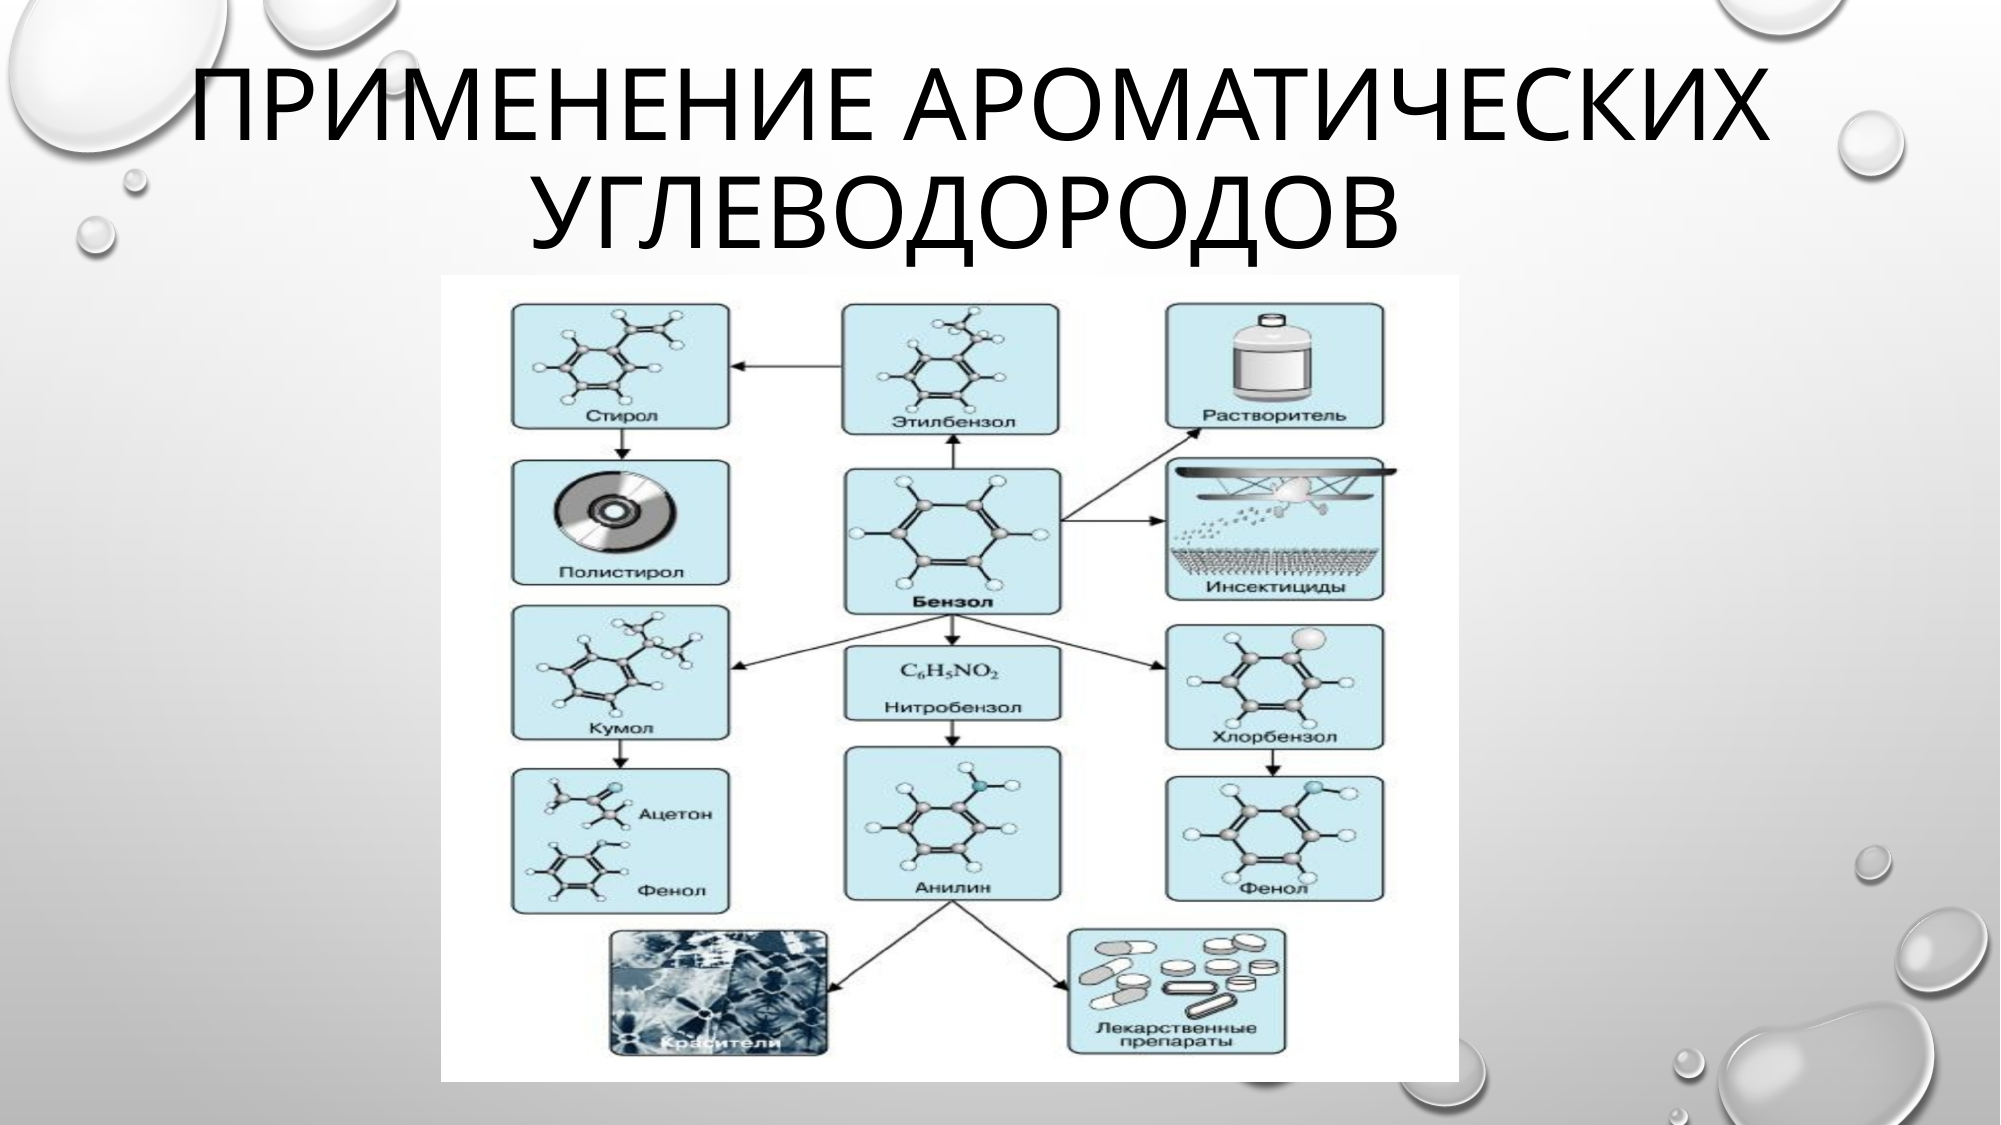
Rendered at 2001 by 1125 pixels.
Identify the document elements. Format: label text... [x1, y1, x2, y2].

title Применение ароматических углеводородов [120, 0, 1838, 325]
picture [0, 0, 2000, 1125]
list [441, 275, 1460, 1083]
